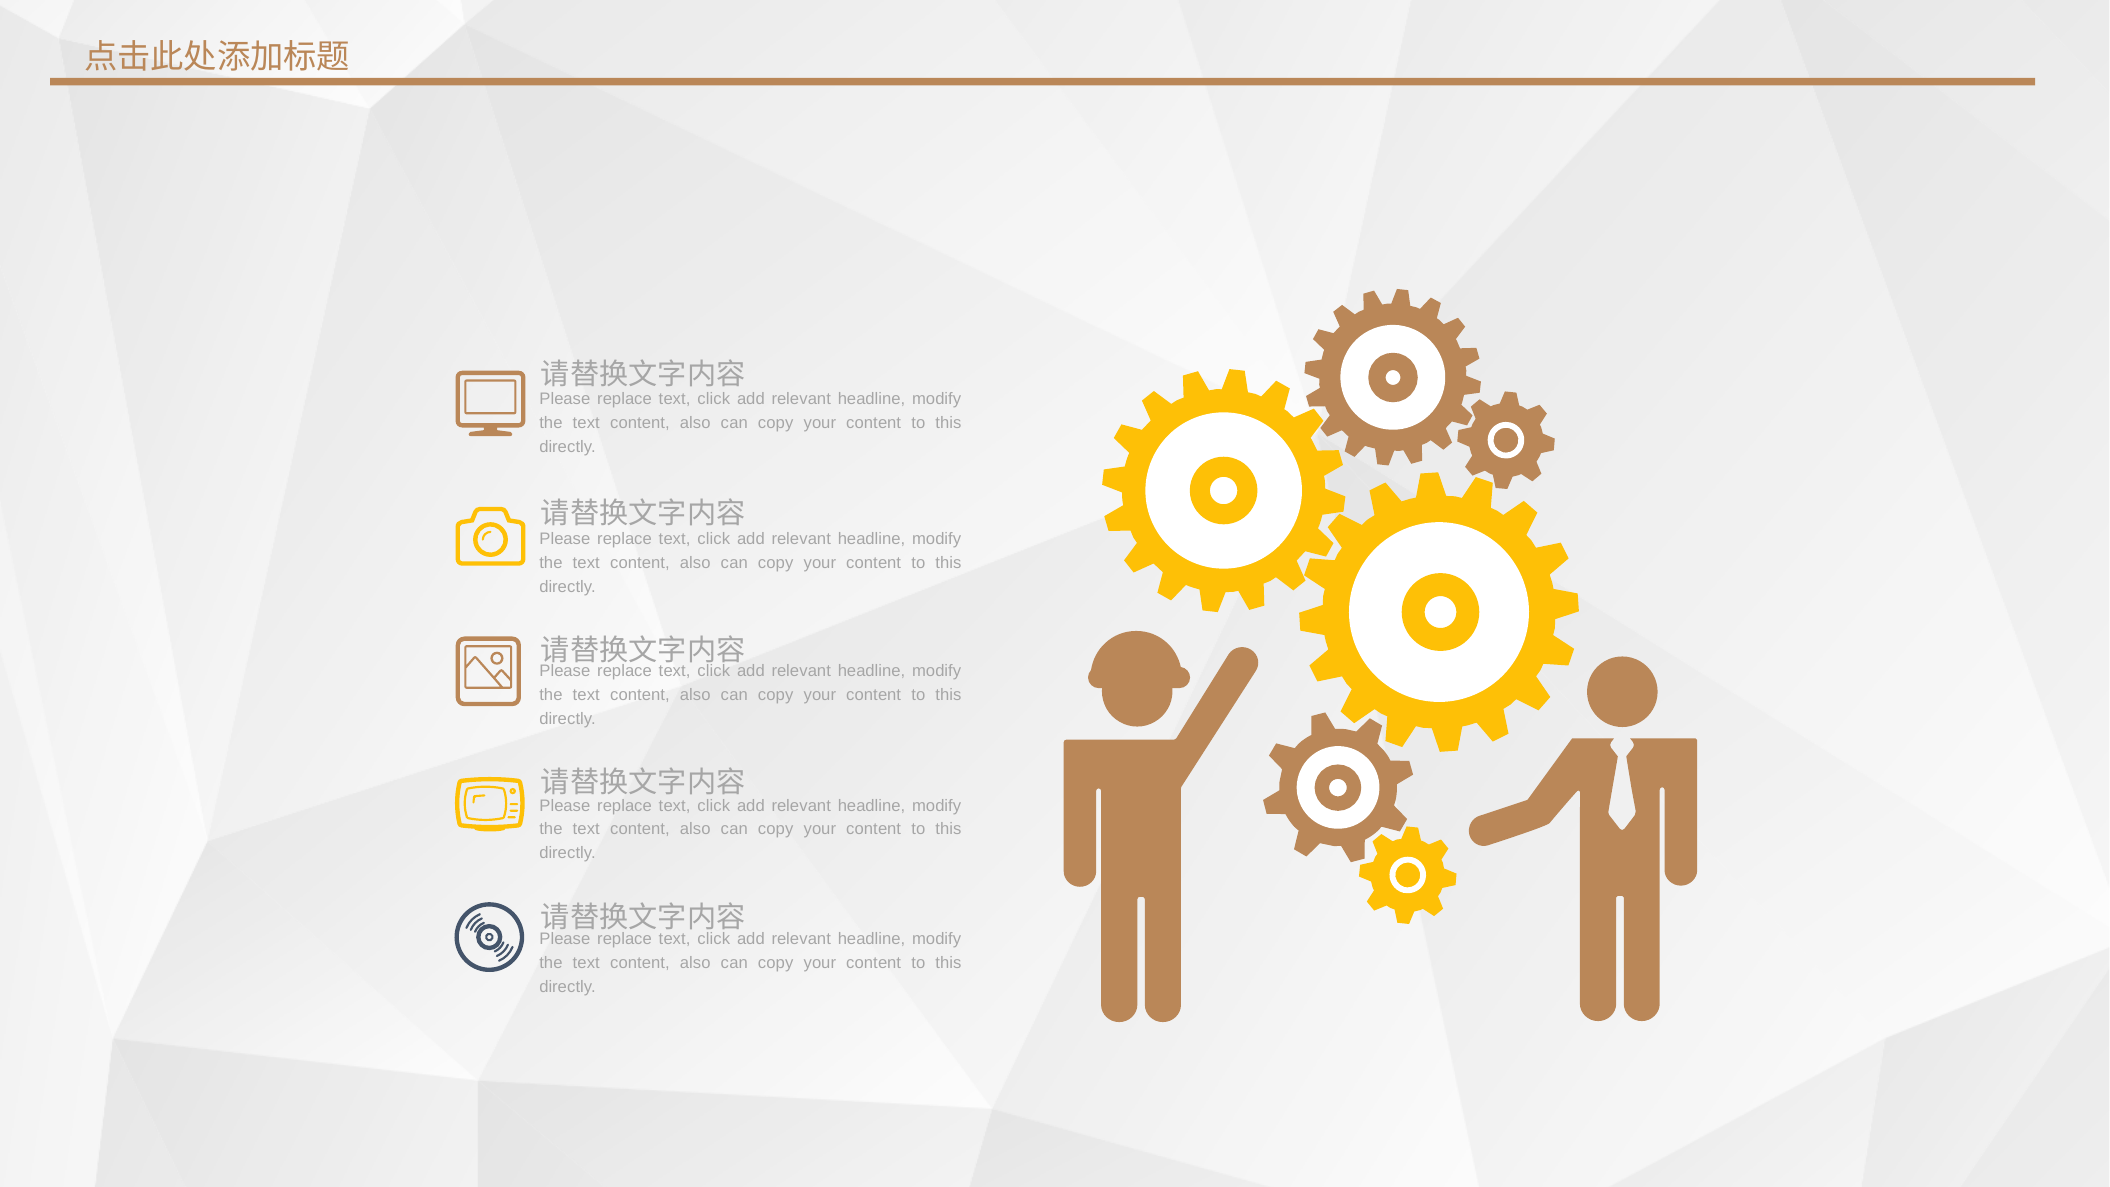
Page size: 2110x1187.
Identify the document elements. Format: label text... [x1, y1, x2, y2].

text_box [454, 776, 525, 832]
text_box [1487, 421, 1525, 459]
text_box [1376, 361, 1410, 394]
text_box [1199, 466, 1248, 515]
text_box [539, 891, 963, 997]
text_box [1413, 584, 1468, 640]
text_box [1263, 712, 1414, 863]
text_box [1145, 412, 1302, 569]
text_box [1457, 391, 1555, 489]
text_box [539, 348, 963, 457]
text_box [455, 370, 526, 437]
text_box 点击此处添加标题 [69, 27, 380, 86]
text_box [455, 506, 526, 566]
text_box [539, 756, 963, 864]
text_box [454, 902, 525, 973]
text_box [455, 636, 522, 707]
text_box [1304, 288, 1481, 466]
text_box [1102, 369, 1346, 613]
text_box [1296, 746, 1380, 829]
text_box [539, 624, 963, 729]
picture [0, 0, 2110, 1187]
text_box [1063, 630, 1261, 1023]
text_box [1389, 856, 1427, 894]
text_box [539, 487, 963, 597]
text_box [1340, 324, 1446, 430]
text_box [1321, 771, 1355, 804]
text_box [1348, 522, 1530, 702]
text_box [1299, 472, 1579, 752]
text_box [1468, 656, 1698, 1022]
text_box [1358, 826, 1457, 924]
